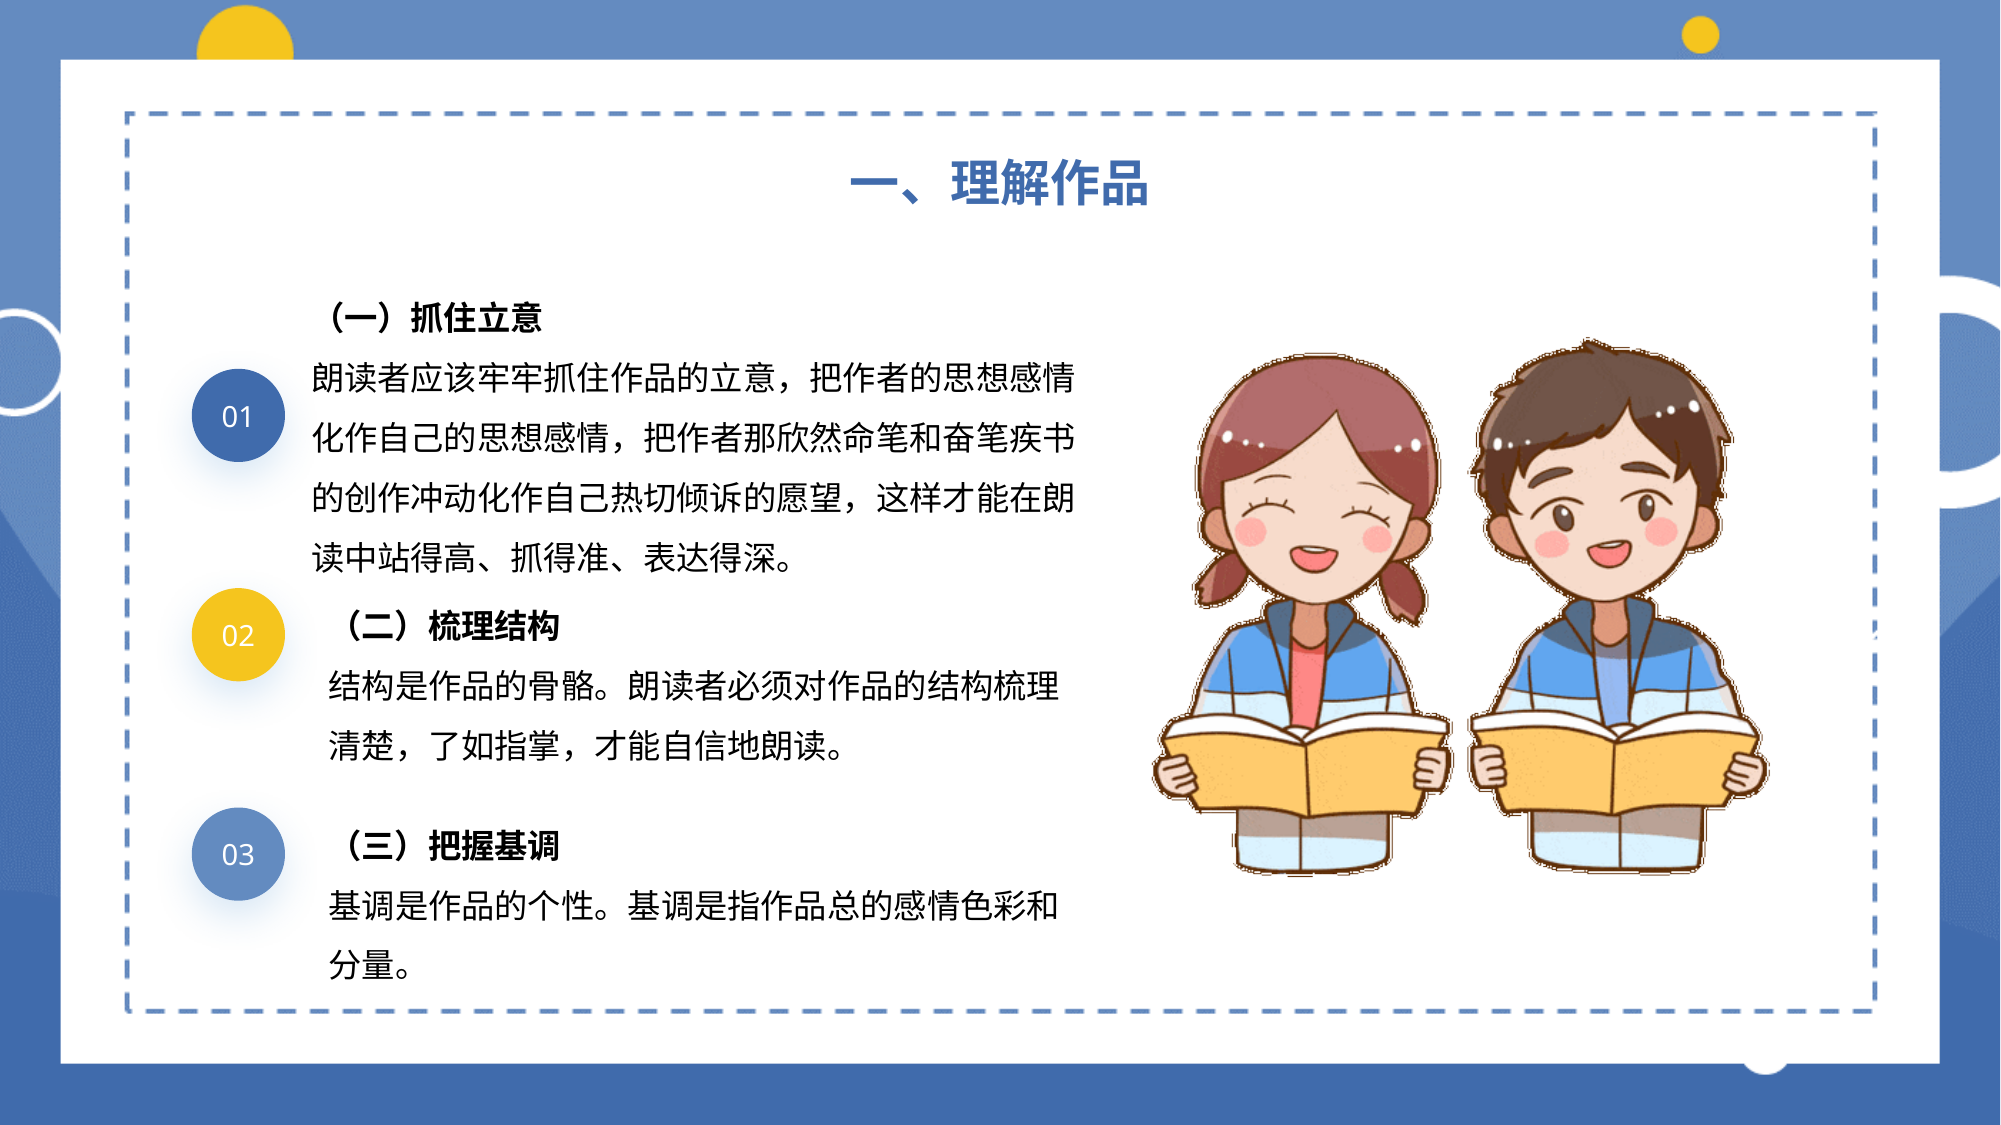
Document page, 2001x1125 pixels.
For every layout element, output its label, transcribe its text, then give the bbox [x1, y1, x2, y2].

text_box （二）梳理结构 结构是作品的骨骼。朗读者必须对作品的结构梳理清楚，了如指掌，才能自信地朗读。 [313, 578, 1099, 773]
text_box （三）把握基调 基调是作品的个性。基调是指作品总的感情色彩和分量。 [313, 797, 1099, 992]
text_box （一）抓住立意 朗读者应该牢牢抓住作品的立意，把作者的思想感情化作自己的思想感情，把作者那欣然命笔和奋笔疾书的创作冲动化作自己热切倾诉的愿望，这样才能在朗读中站得高、抓得准、表达得深。 [296, 270, 1099, 585]
text_box 一、理解作品 [835, 144, 1165, 220]
text_box 03 [191, 807, 286, 901]
picture [0, 0, 2001, 1125]
text_box 01 [191, 368, 286, 462]
text_box 02 [191, 588, 286, 682]
